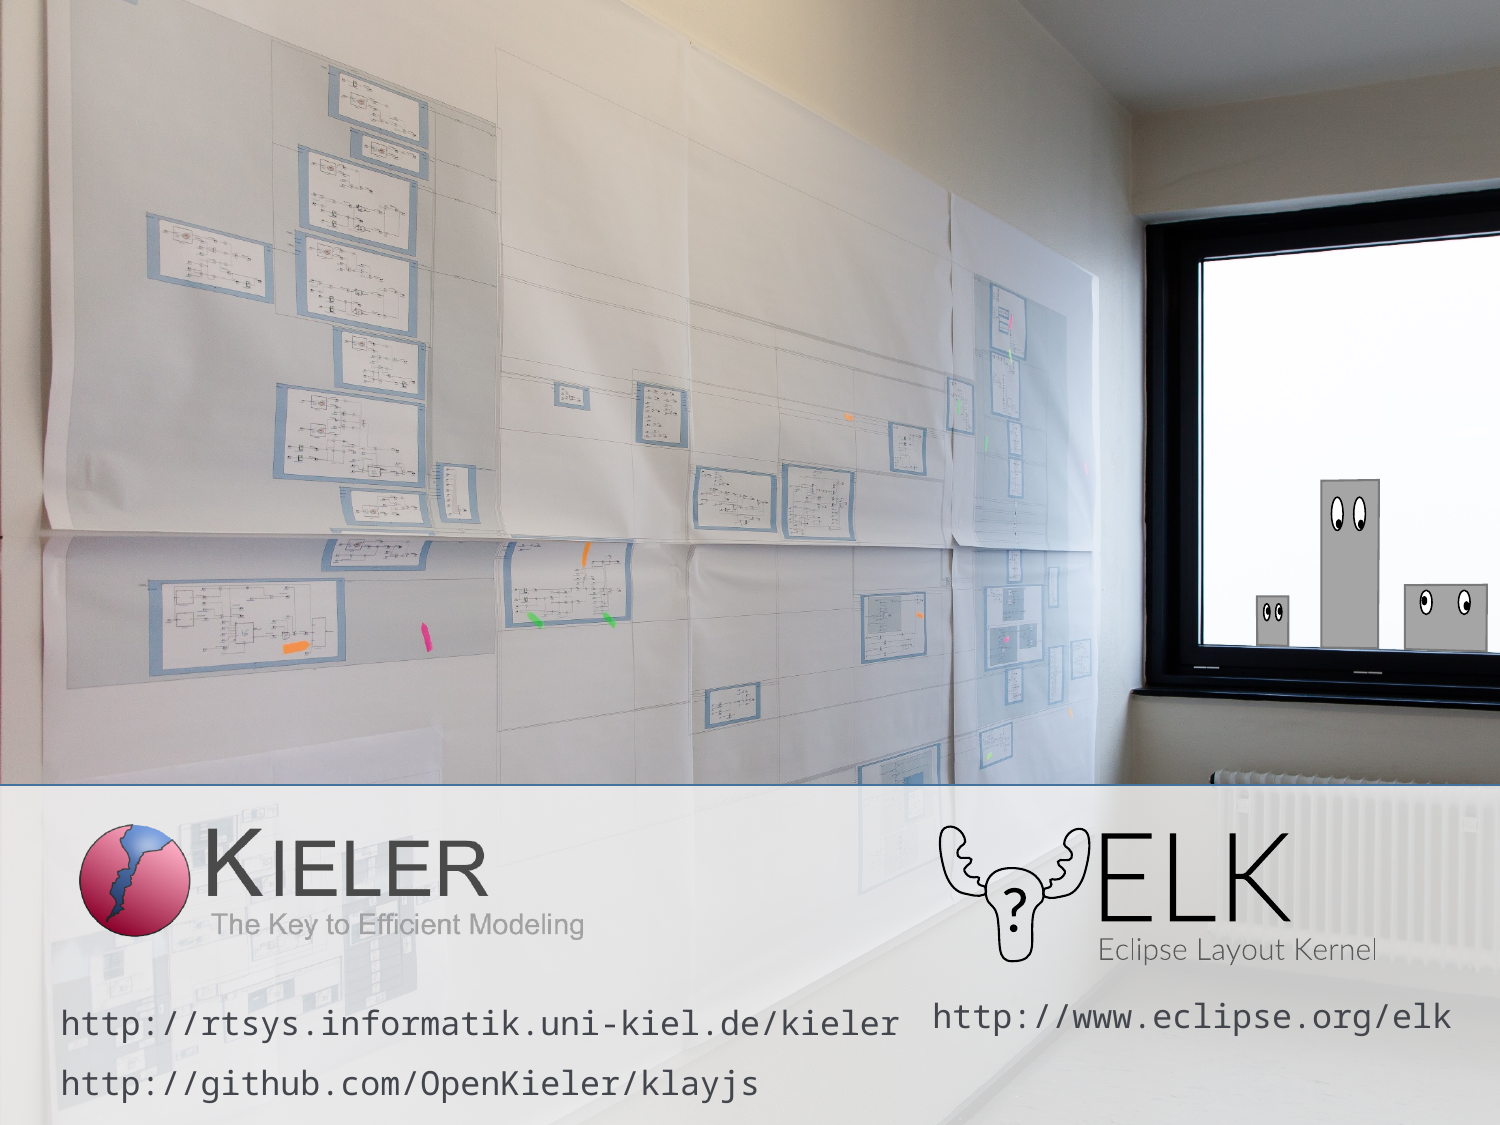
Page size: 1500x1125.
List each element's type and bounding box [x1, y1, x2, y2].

picture [0, 0, 1500, 1125]
text_box [1256, 479, 1487, 652]
